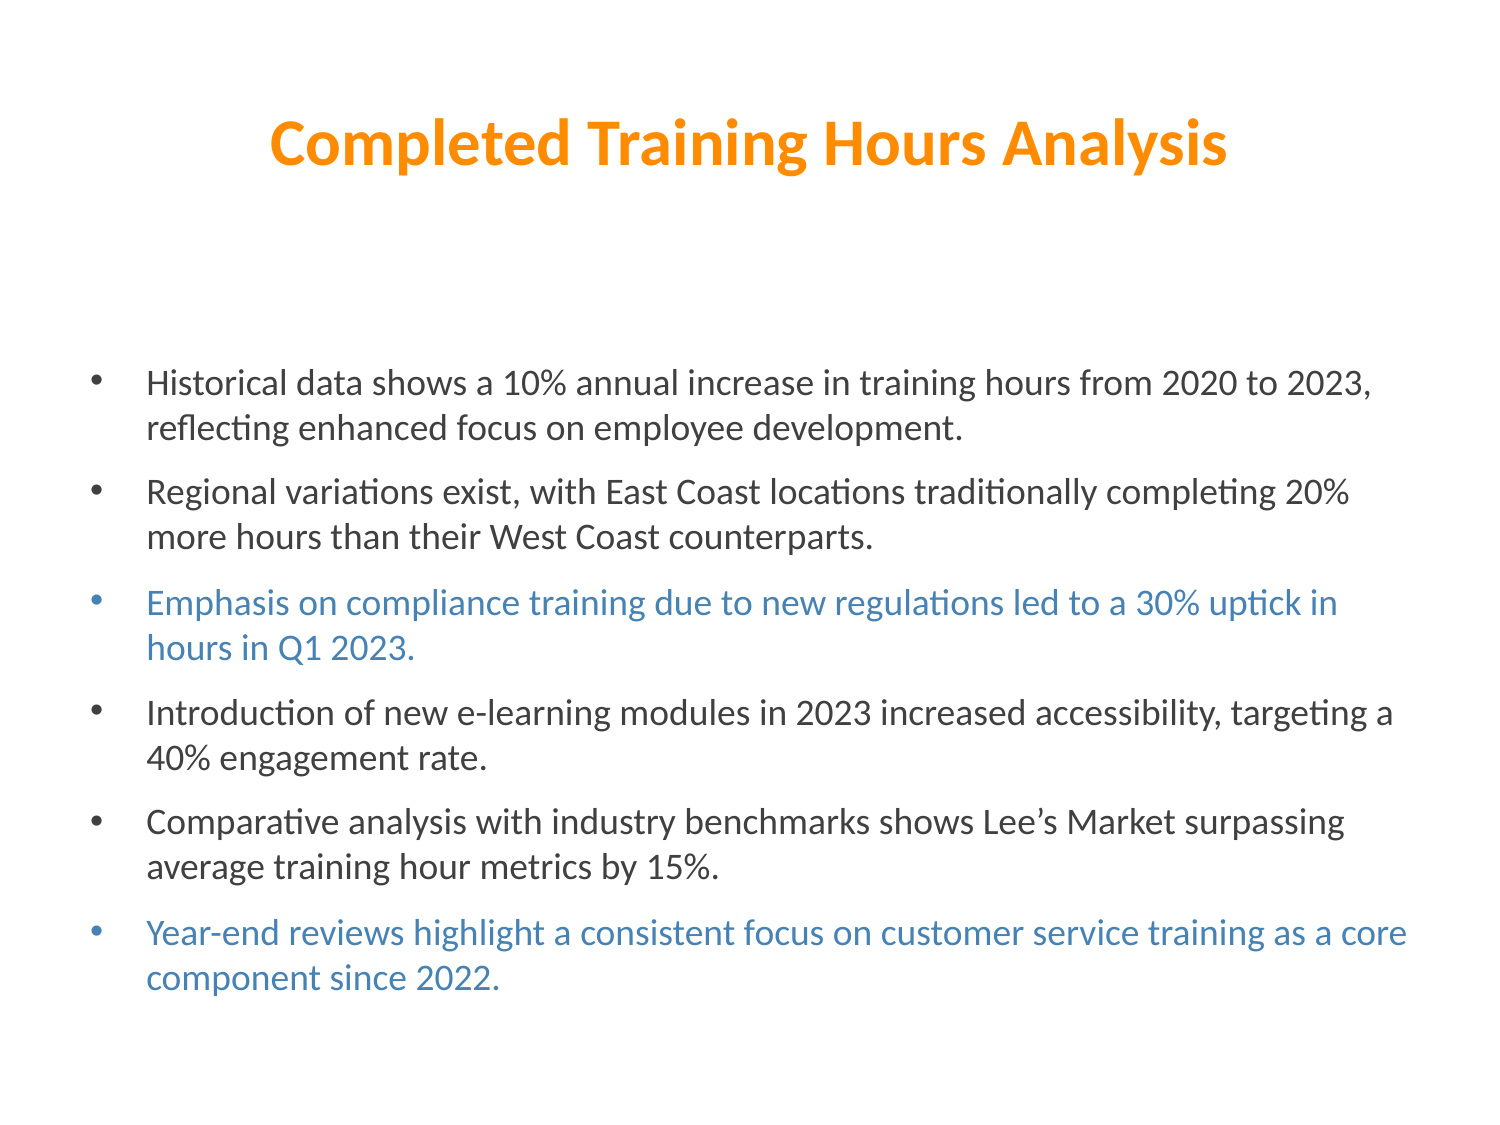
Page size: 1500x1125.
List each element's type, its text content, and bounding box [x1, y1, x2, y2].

title Completed Training Hours Analysis [75, 45, 1425, 233]
list Historical data shows a 10% annual increase in training hours from 2020 to 2023, reflecting enhanced focus on employee development. Regional variations exist, with East Coast locations traditionally completing 20% more hours than their West Coast counterparts. Emphasis on compliance training due to new regulations led to a 30% uptick in hours in Q1 2023. Introduction of new e-learning modules in 2023 increased accessibility, targeting a 40% engagement rate. Comparative analysis with industry benchmarks shows Lee’s Market surpassing average training hour metrics by 15%. Year-end reviews highlight a consistent focus on customer service training as a core component since 2022. [75, 262, 1425, 1005]
